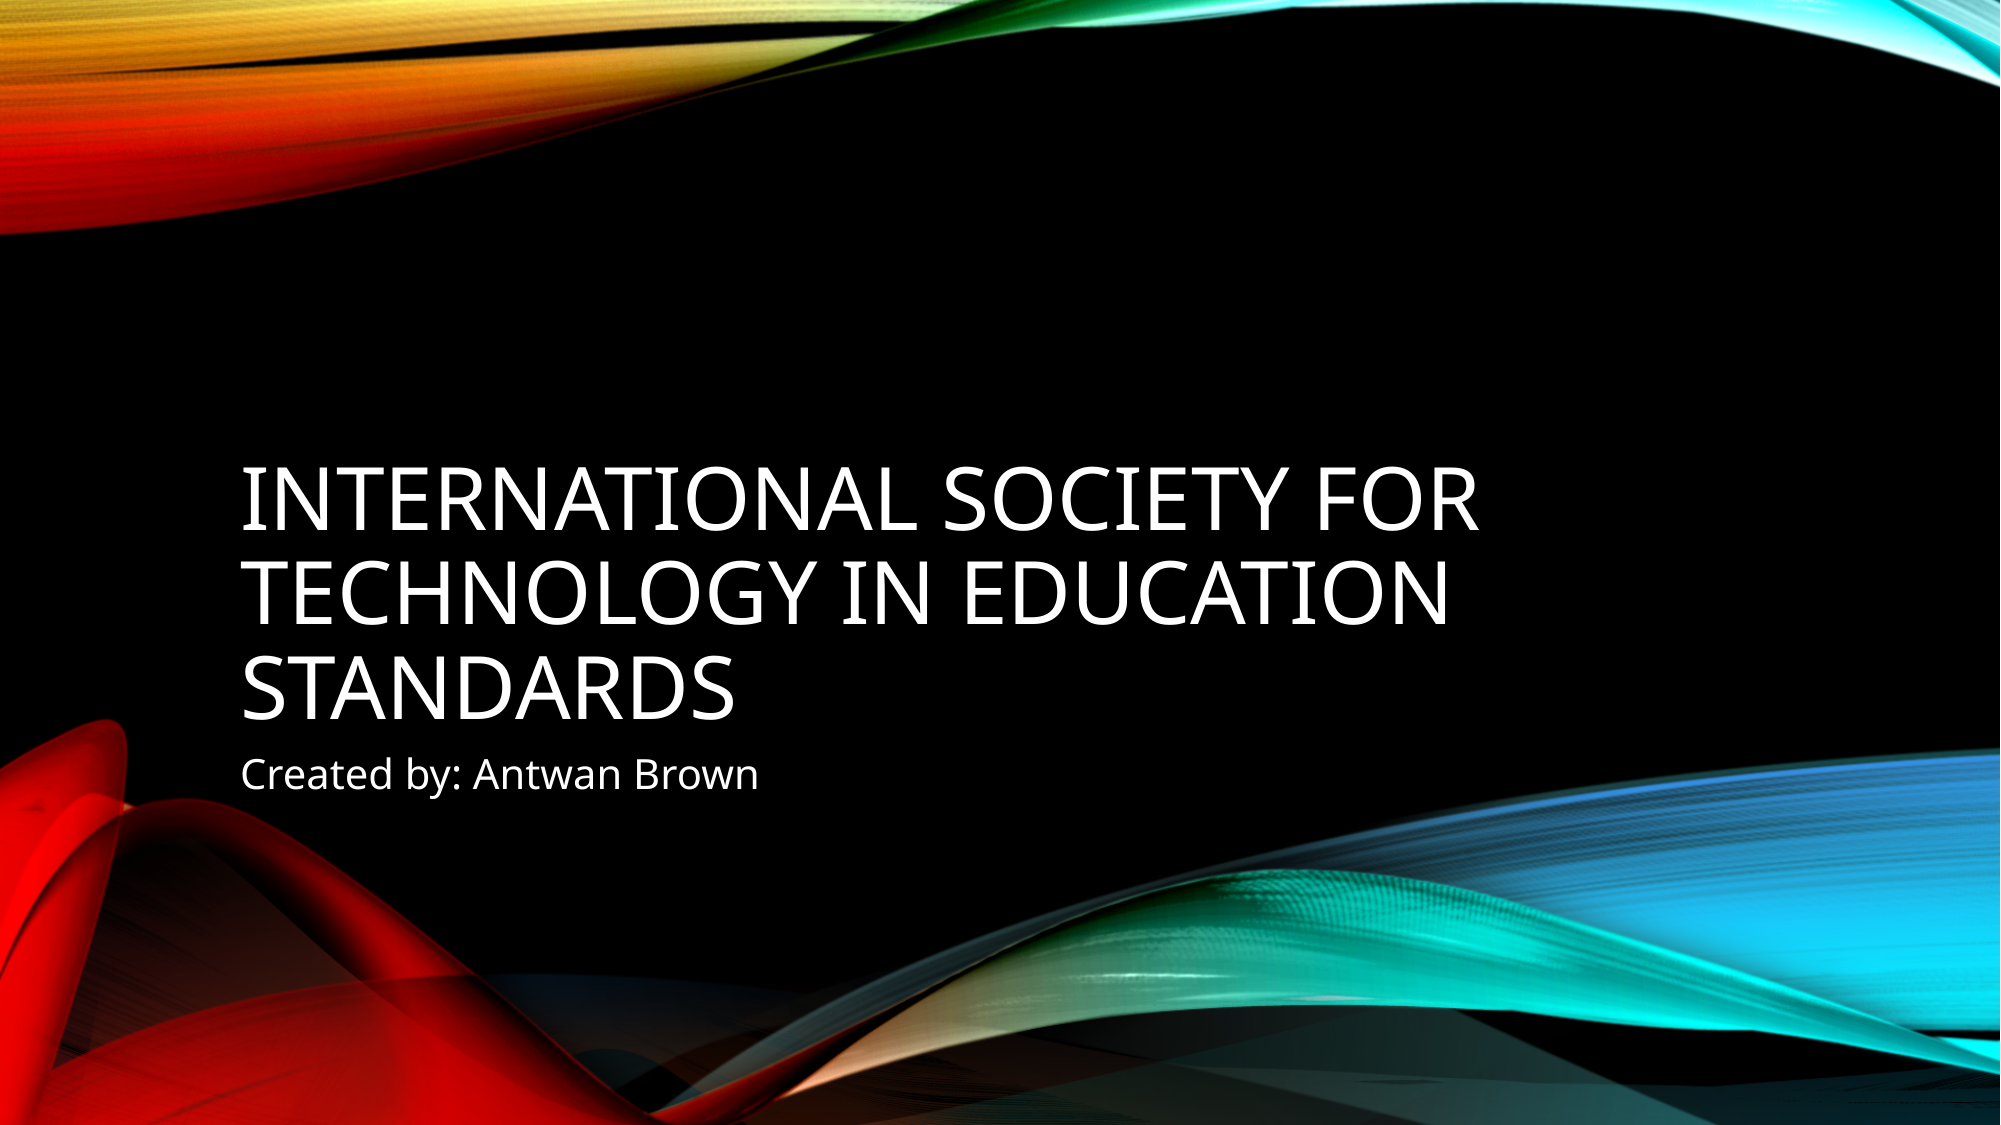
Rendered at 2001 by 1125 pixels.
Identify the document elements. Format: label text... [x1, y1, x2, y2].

title International society For technology in education standards [225, 446, 1775, 745]
picture [0, 0, 2000, 237]
subtitle Created by: Antwan Brown [225, 745, 1775, 859]
picture [0, 717, 2000, 1125]
